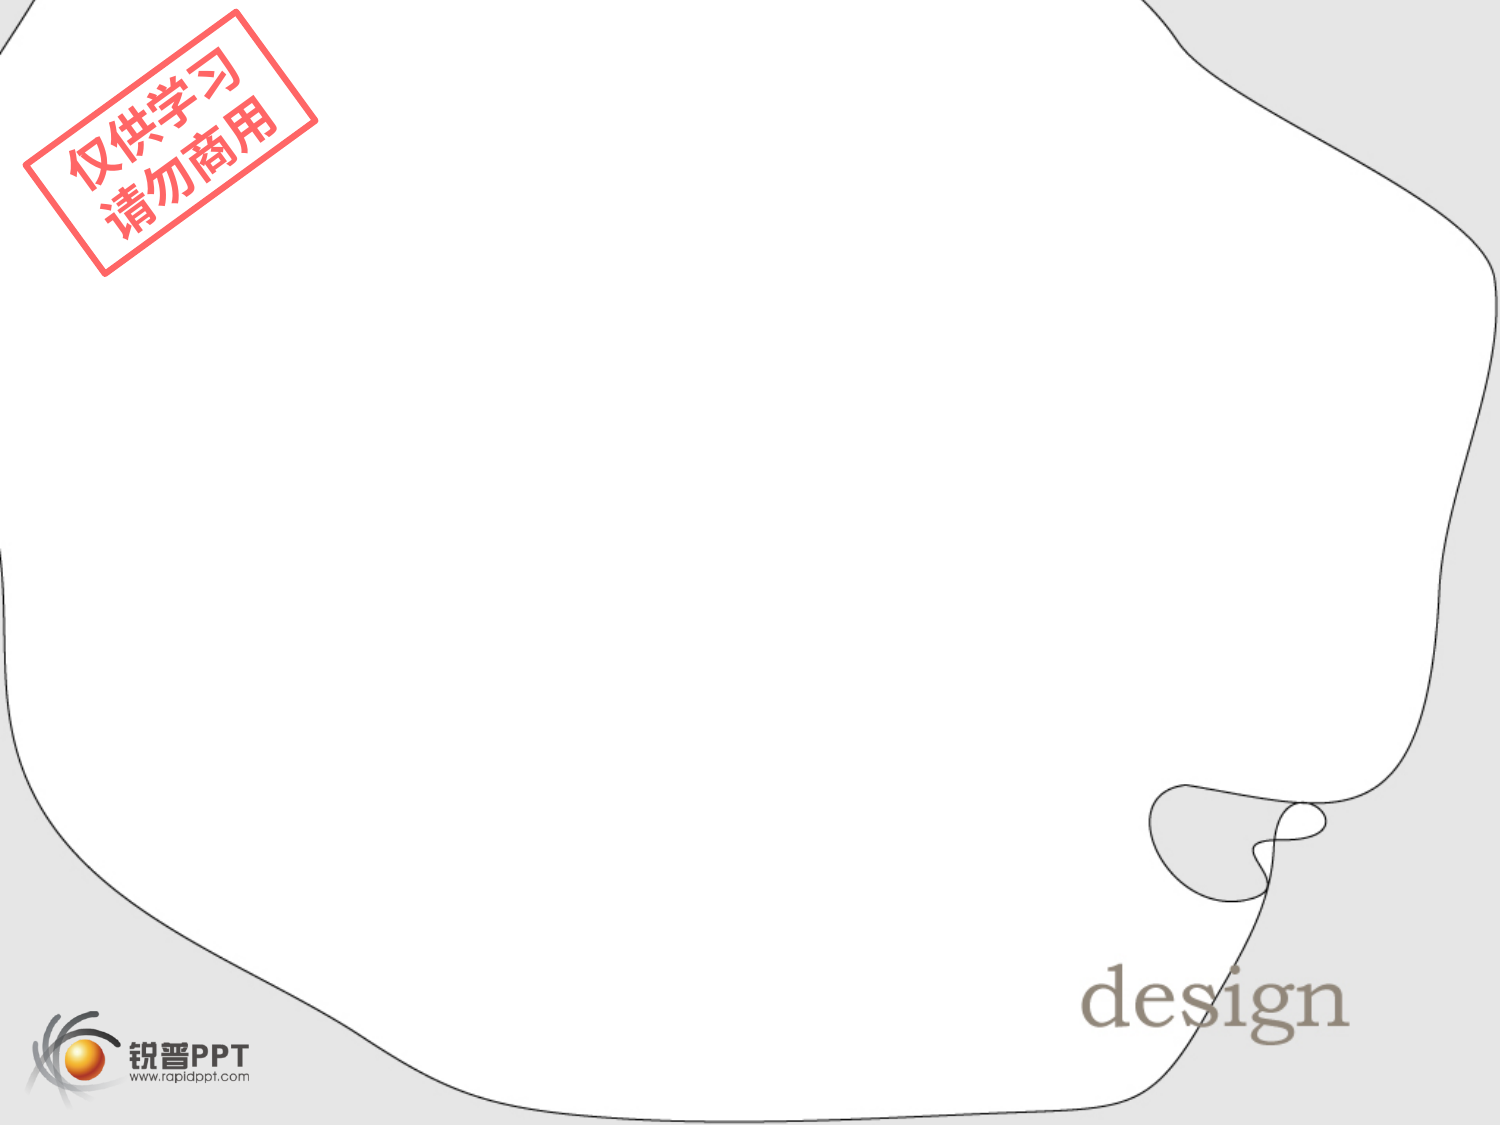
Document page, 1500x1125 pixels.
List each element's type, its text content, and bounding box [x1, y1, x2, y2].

text_box 仅供学习 请勿商用 [25, 11, 316, 274]
picture [0, 0, 1500, 1125]
